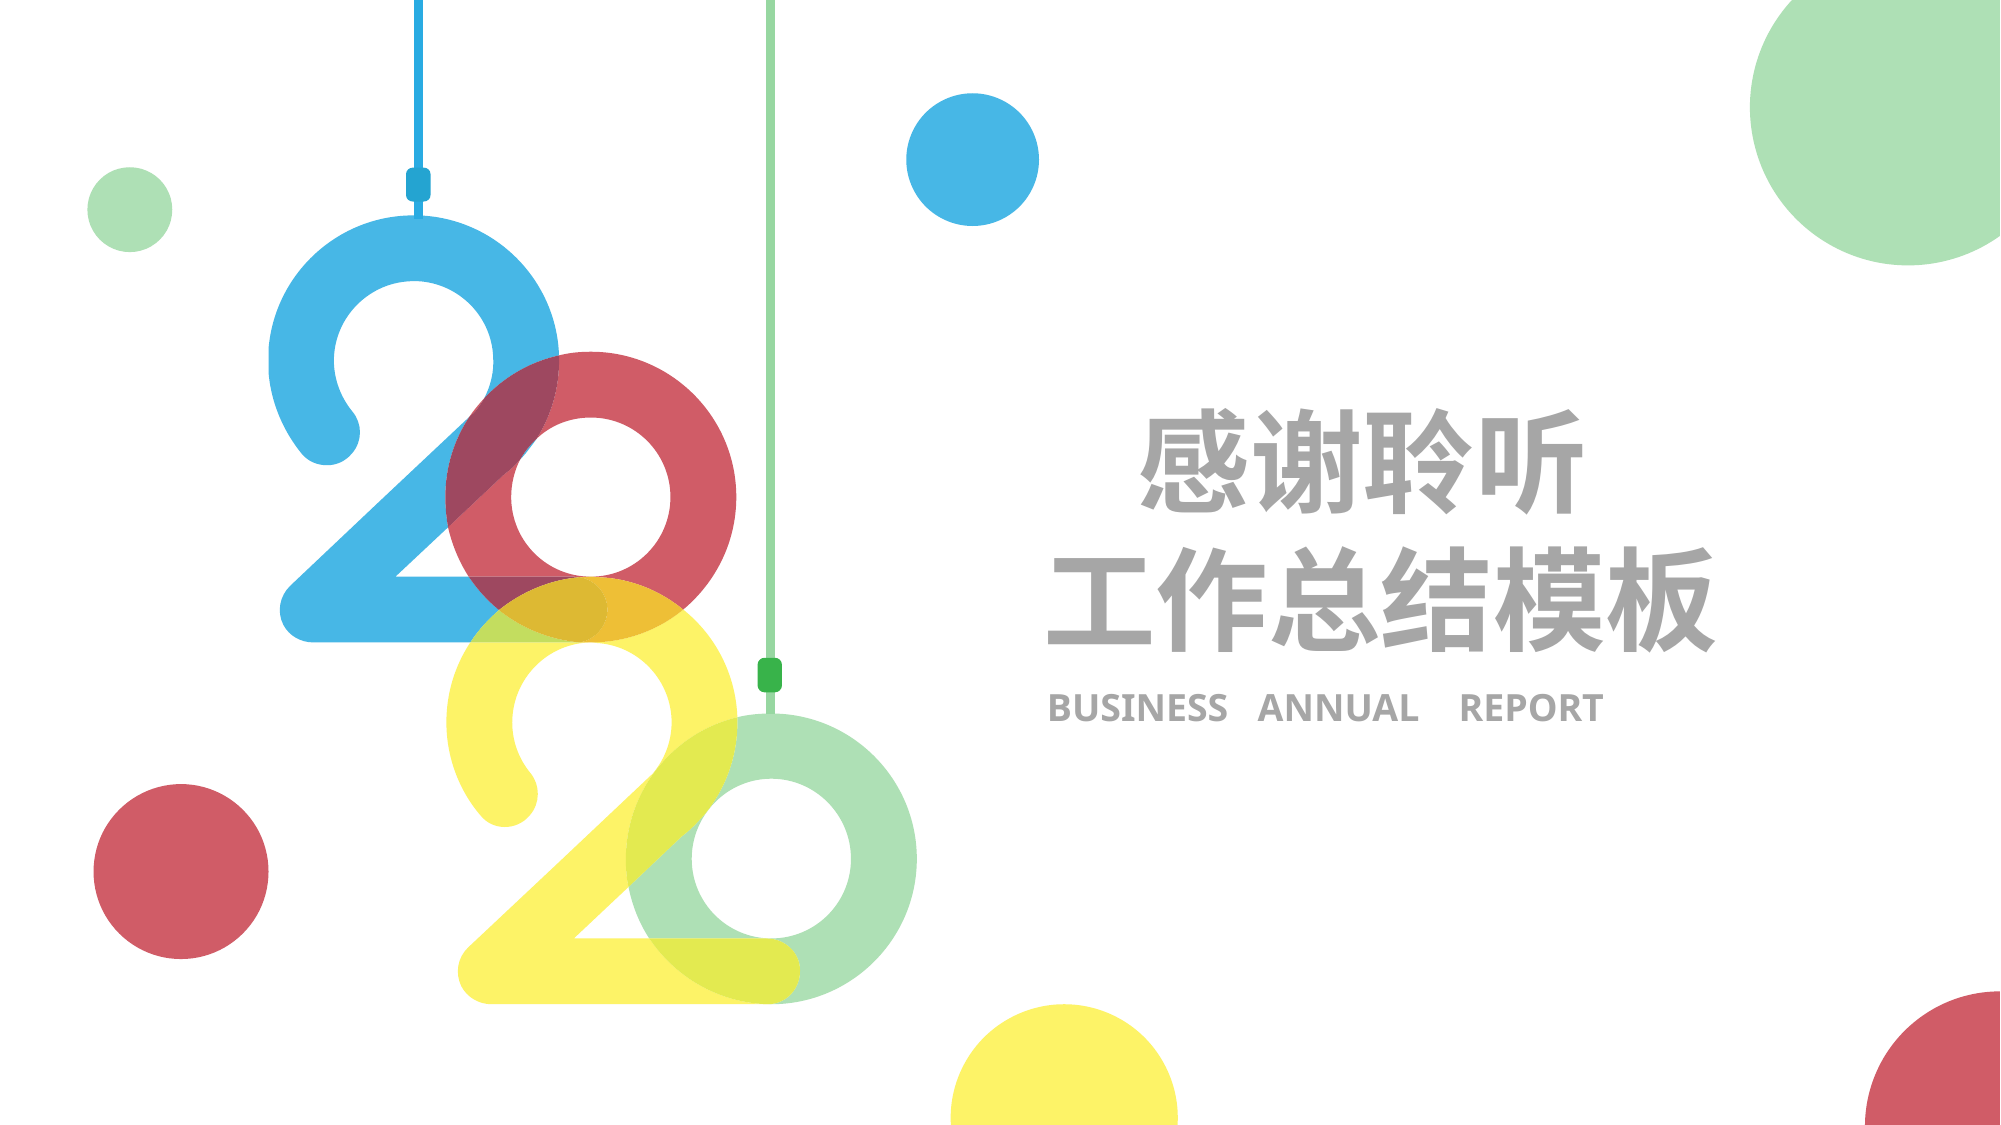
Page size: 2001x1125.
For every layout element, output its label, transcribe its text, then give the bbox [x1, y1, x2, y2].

text_box [92, 783, 268, 961]
text_box [86, 166, 174, 254]
text_box 感谢聆听 工作总结模板 [950, 372, 1899, 672]
text_box [949, 1003, 1179, 1125]
text_box [917, 92, 1041, 228]
text_box BUSINESS ANNUAL REPORT [1032, 676, 1730, 737]
text_box [1748, 0, 2000, 267]
text_box [1863, 990, 2000, 1125]
picture [268, 0, 917, 1005]
